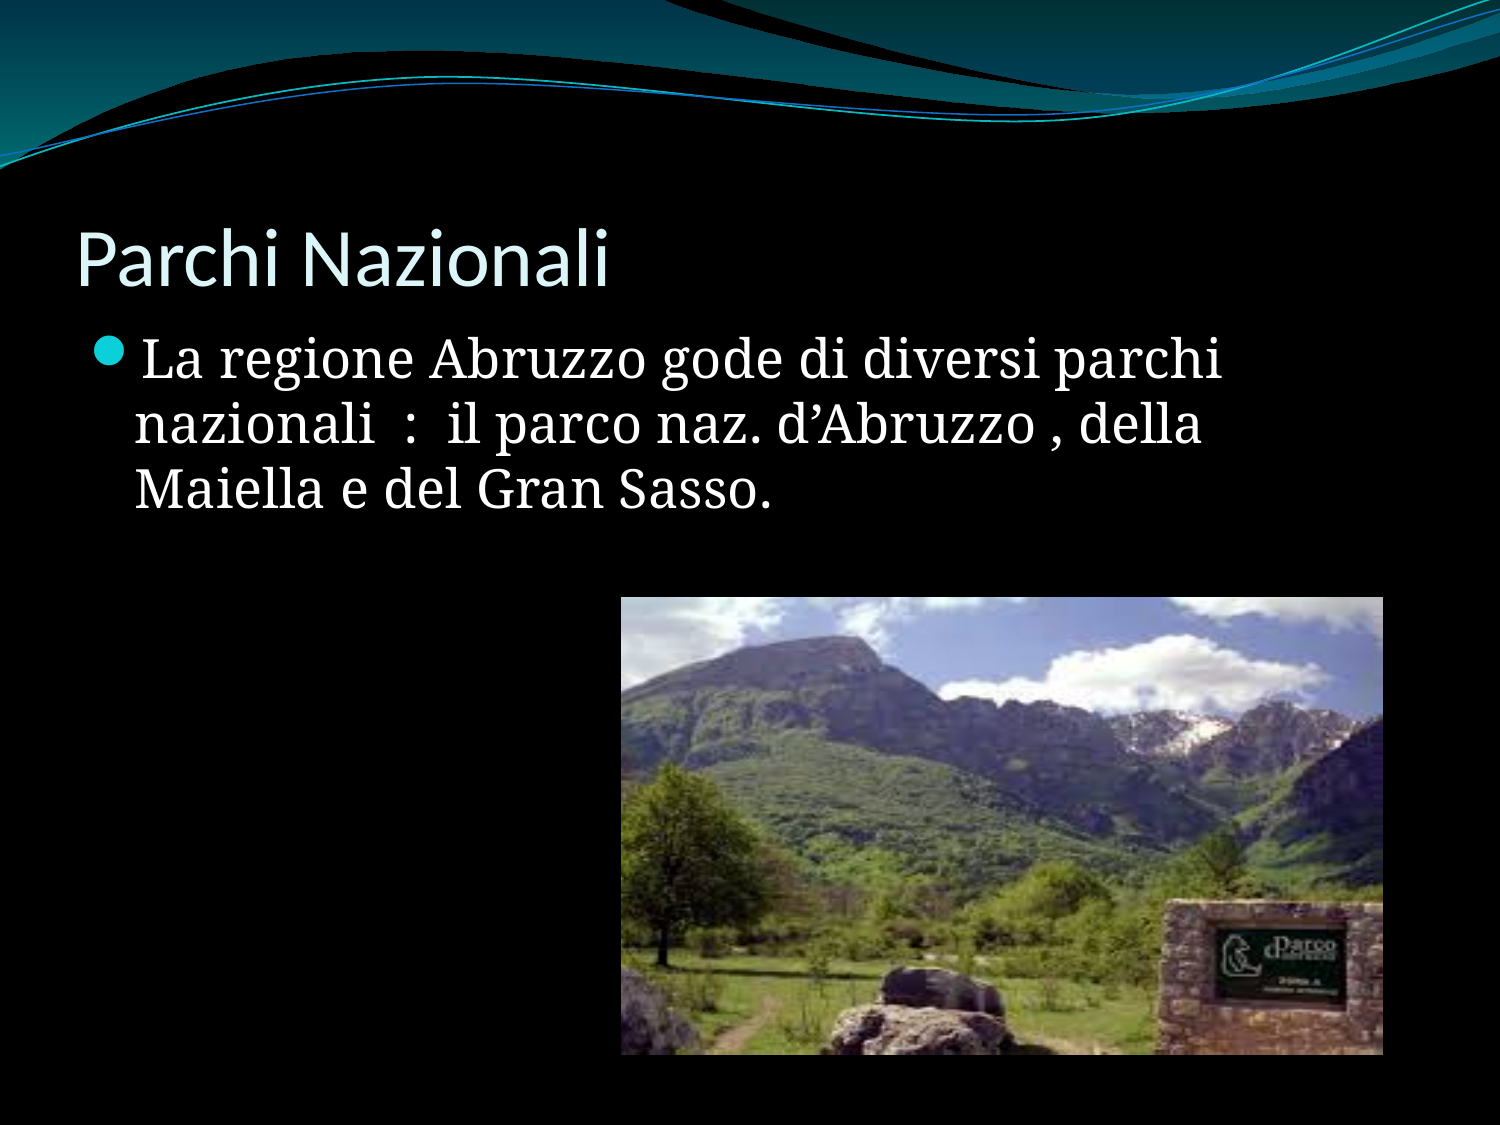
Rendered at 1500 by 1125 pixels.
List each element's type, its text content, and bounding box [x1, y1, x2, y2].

list La regione Abruzzo gode di diversi parchi nazionali : il parco naz. d’Abruzzo , della Maiella e del Gran Sasso. [75, 317, 1425, 1038]
title Parchi Nazionali [75, 115, 1425, 303]
picture [620, 597, 1384, 1055]
